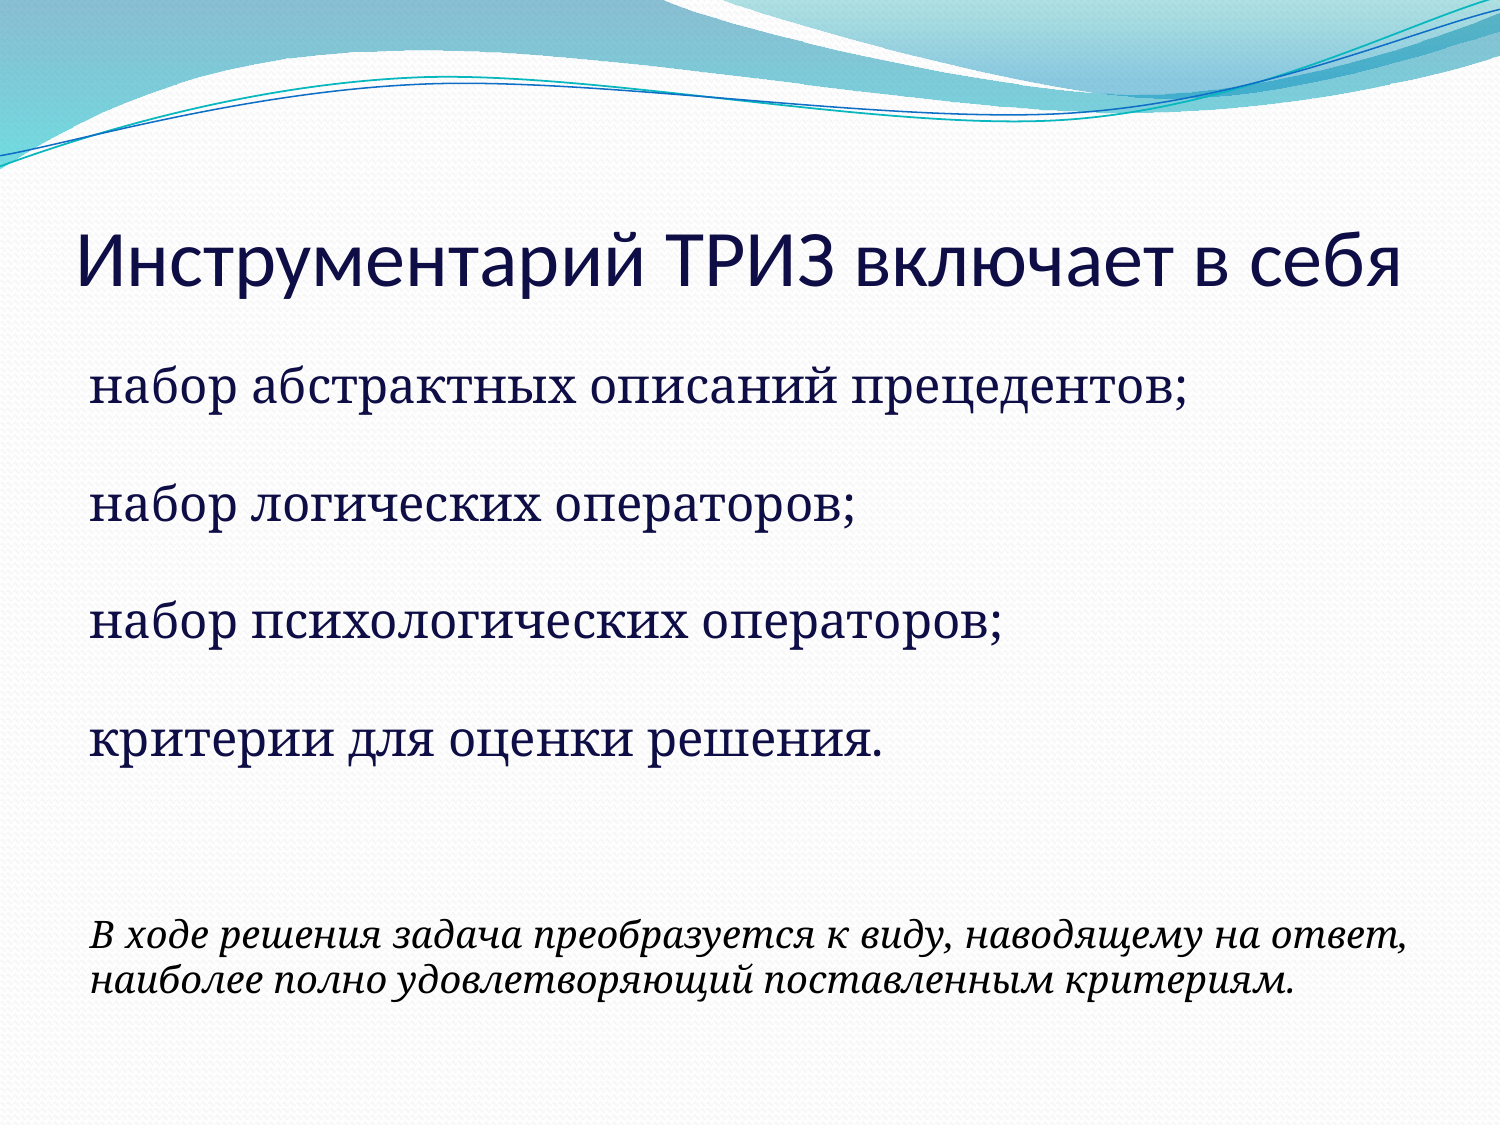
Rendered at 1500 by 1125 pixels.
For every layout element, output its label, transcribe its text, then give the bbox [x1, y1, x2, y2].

title Инструментарий ТРИЗ включает в себя [75, 115, 1425, 303]
list набор абстрактных описаний прецедентов; набор логических операторов; набор психологических операторов; критерии для оценки решения. В ходе решения задача преобразуется к виду, наводящему на ответ, наиболее полно удовлетворяющий поставленным критериям. [75, 317, 1425, 1038]
